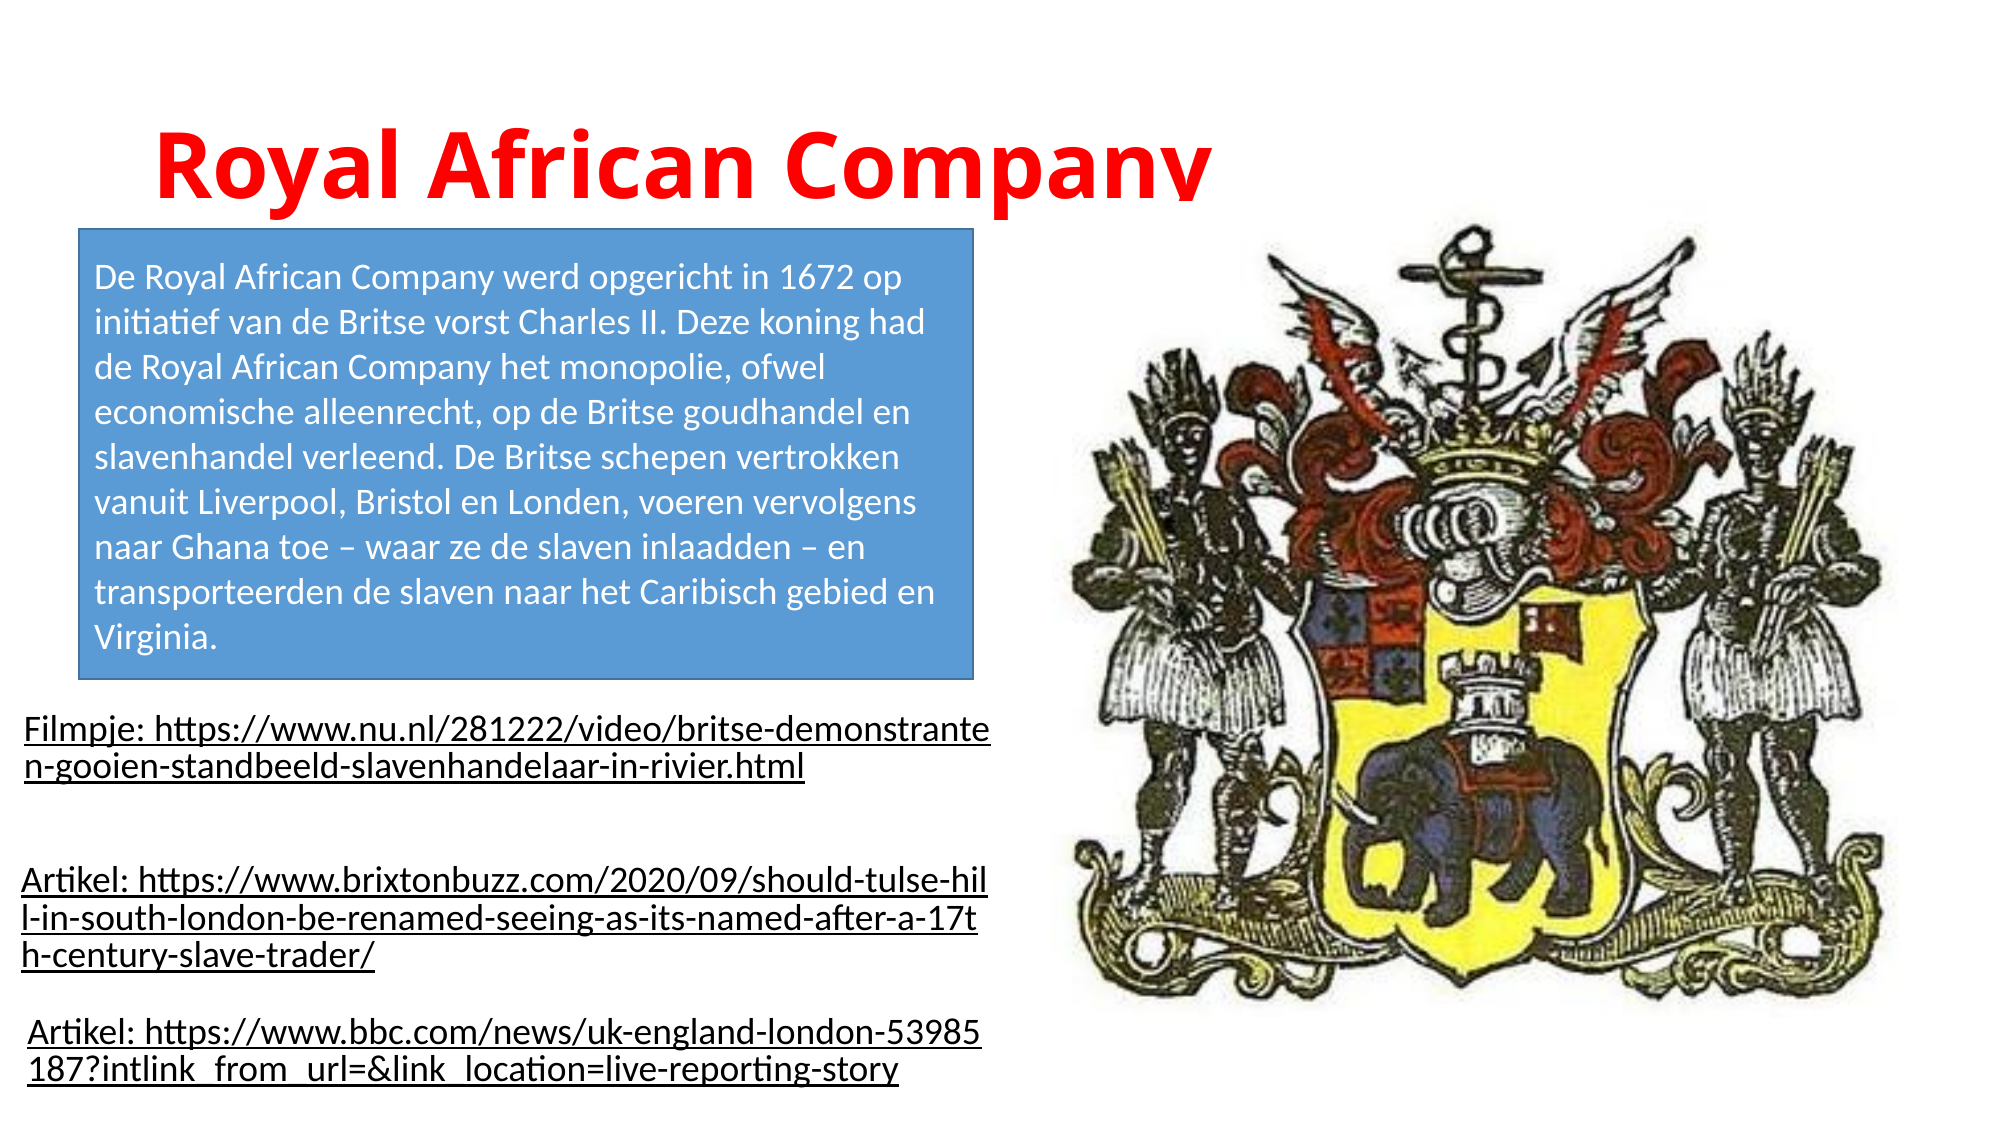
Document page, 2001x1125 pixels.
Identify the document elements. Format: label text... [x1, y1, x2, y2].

text_box De Royal African Company werd opgericht in 1672 op initiatief van de Britse vorst Charles II. Deze koning had de Royal African Company het monopolie, ofwel economische alleenrecht, op de Britse goudhandel en slavenhandel verleend. De Britse schepen vertrokken vanuit Liverpool, Bristol en Londen, voeren vervolgens naar Ghana toe – waar ze de slaven inlaadden – en transporteerden de slaven naar het Caribisch gebied en Virginia. [78, 228, 974, 680]
text_box Filmpje: https://www.nu.nl/281222/video/britse-demonstranten-gooien-standbeeld-slavenhandelaar-in-rivier.html [9, 696, 1010, 802]
title Royal African Company [137, 59, 1863, 278]
picture [1052, 201, 1901, 1018]
text_box Artikel: https://www.bbc.com/news/uk-england-london-53985187?intlink_from_url=&link_location=live-reporting-story [12, 999, 1013, 1105]
text_box Artikel: https://www.brixtonbuzz.com/2020/09/should-tulse-hill-in-south-london-be-renamed-seeing-as-its-named-after-a-17th-century-slave-trader/ [6, 847, 1007, 953]
